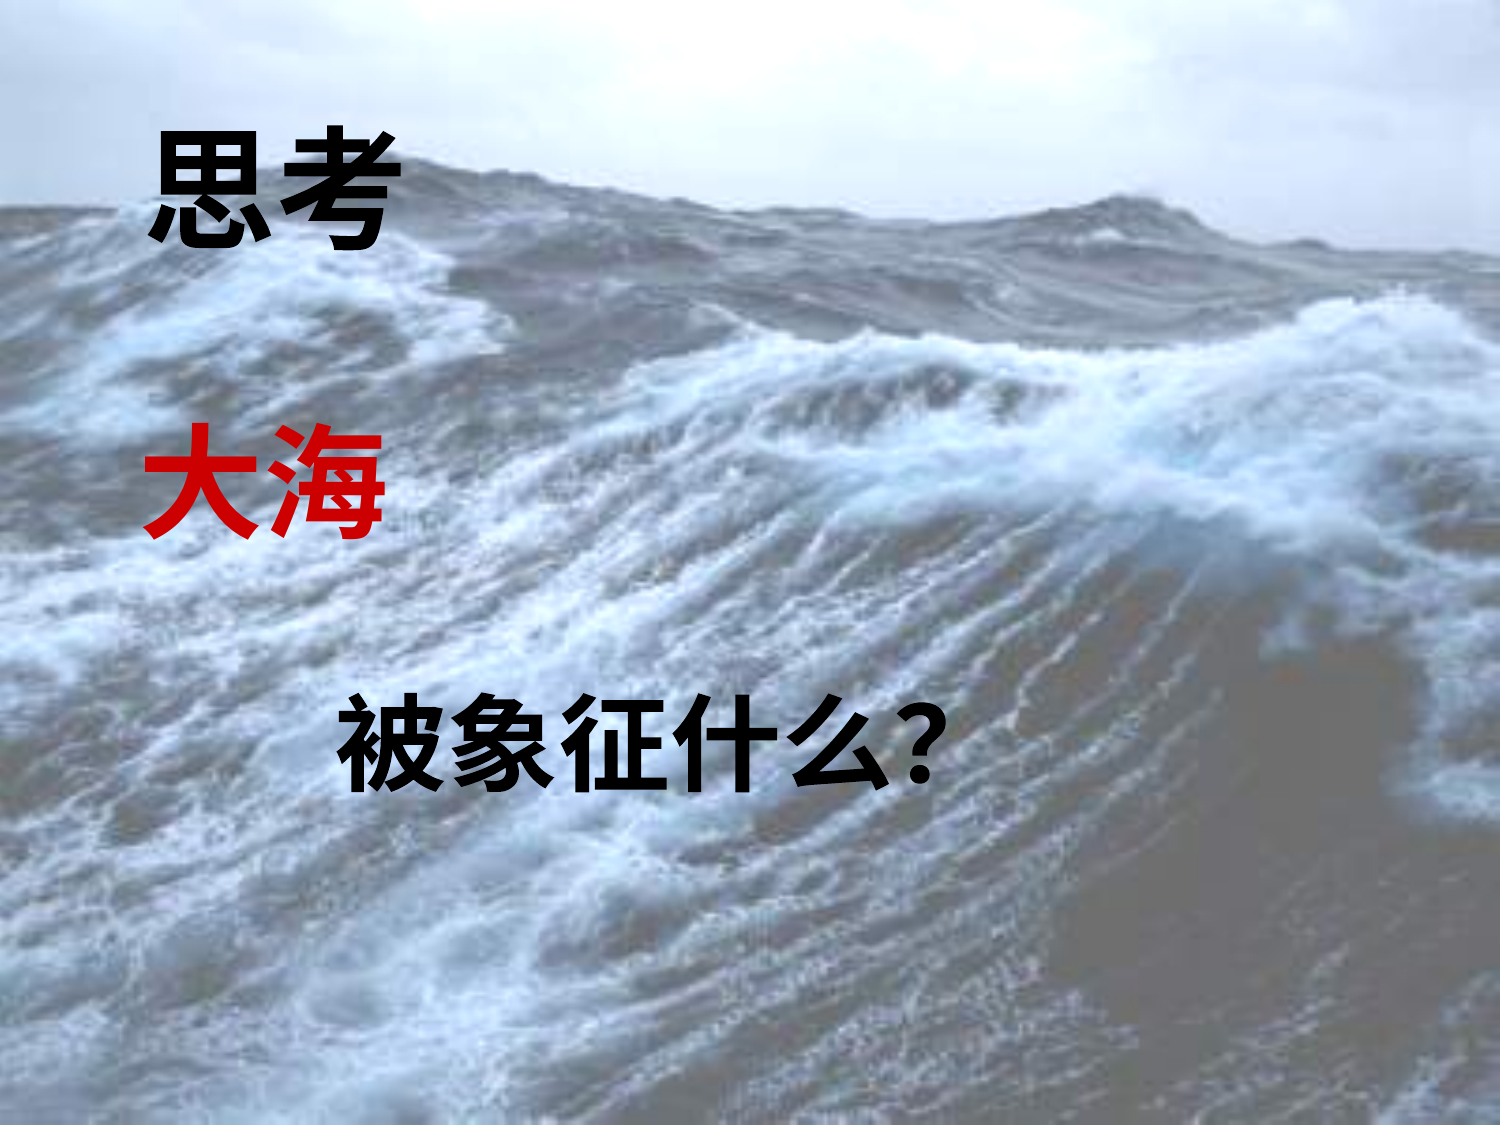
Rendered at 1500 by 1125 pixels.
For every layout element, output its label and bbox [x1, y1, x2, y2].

text_box [123, 397, 946, 793]
picture [0, 0, 1500, 1125]
